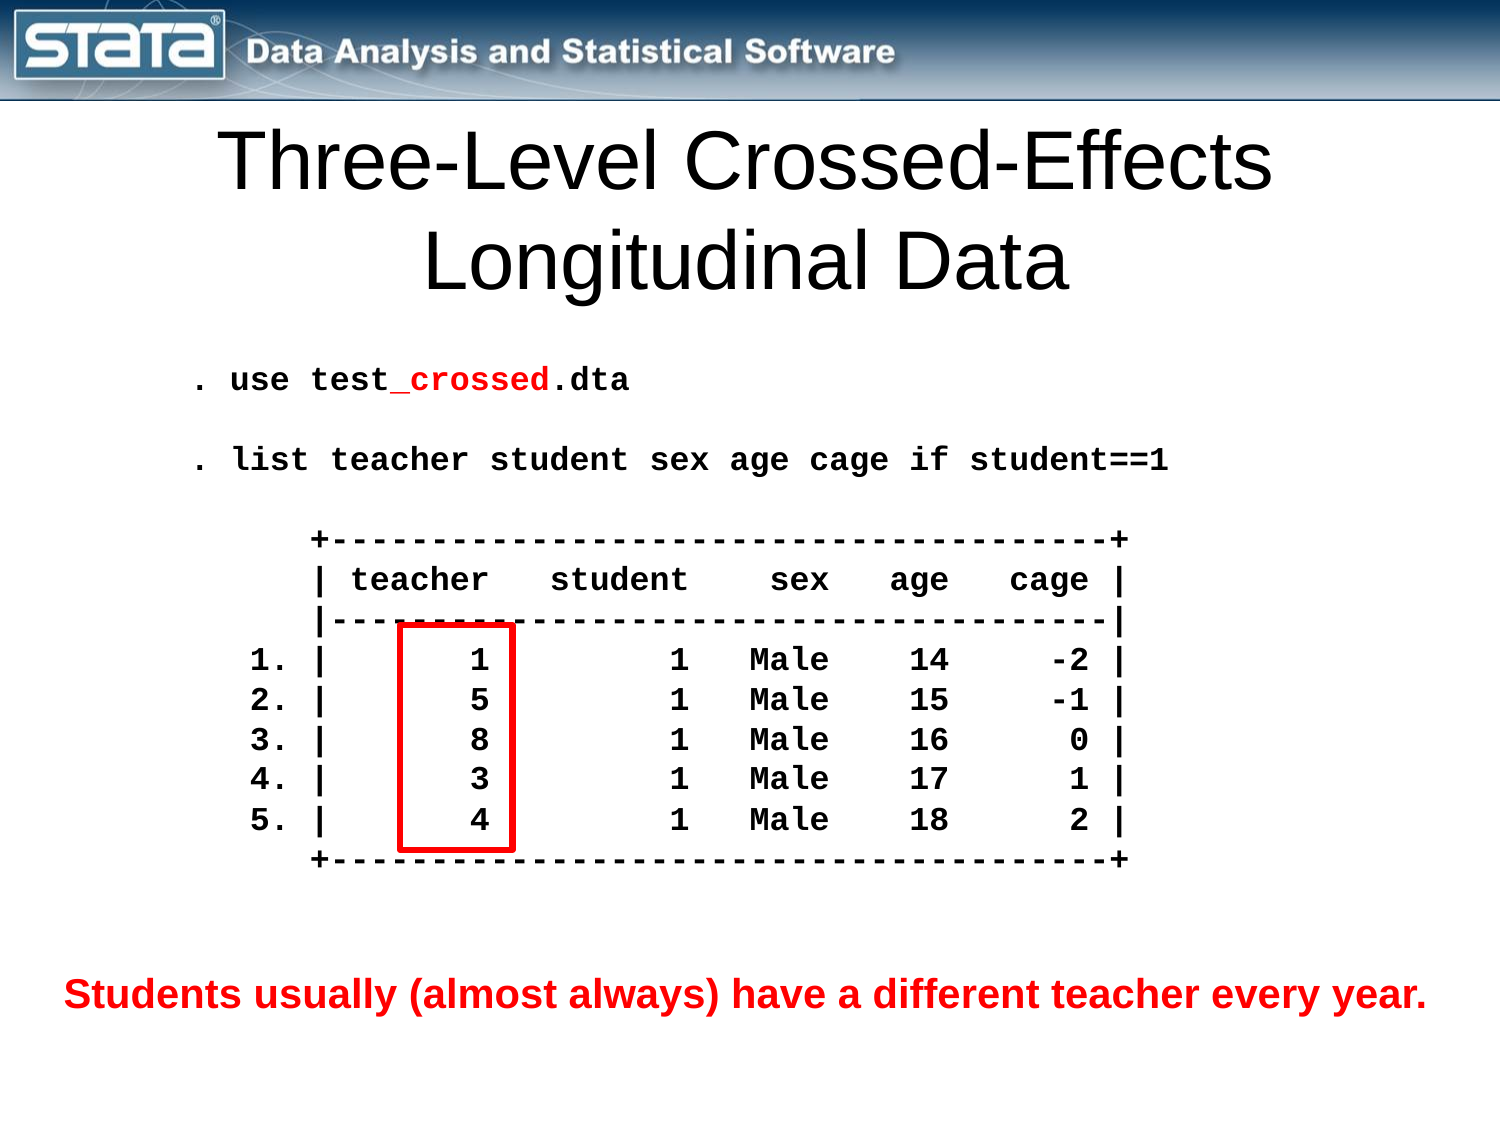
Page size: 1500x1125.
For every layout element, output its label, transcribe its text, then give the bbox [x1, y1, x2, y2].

text_box [399, 624, 513, 850]
text_box Students usually (almost always) have a different teacher every year. [48, 959, 1444, 1025]
picture [0, 0, 1500, 102]
list . use test_crossed.dta . list teacher student sex age cage if student==1 +---------------------------------------+ | teacher student sex age cage | |---------------------------------------| 1. | 1 1 Male 14 -2 | 2. | 5 1 Male 15 -1 | 3. | 8 1 Male 16 0 | 4. | 3 1 Male 17 1 | 5. | 4 1 Male 18 2 | +---------------------------------------+ [174, 350, 1400, 959]
title Three-Level Crossed-Effects Longitudinal Data [70, 109, 1421, 313]
